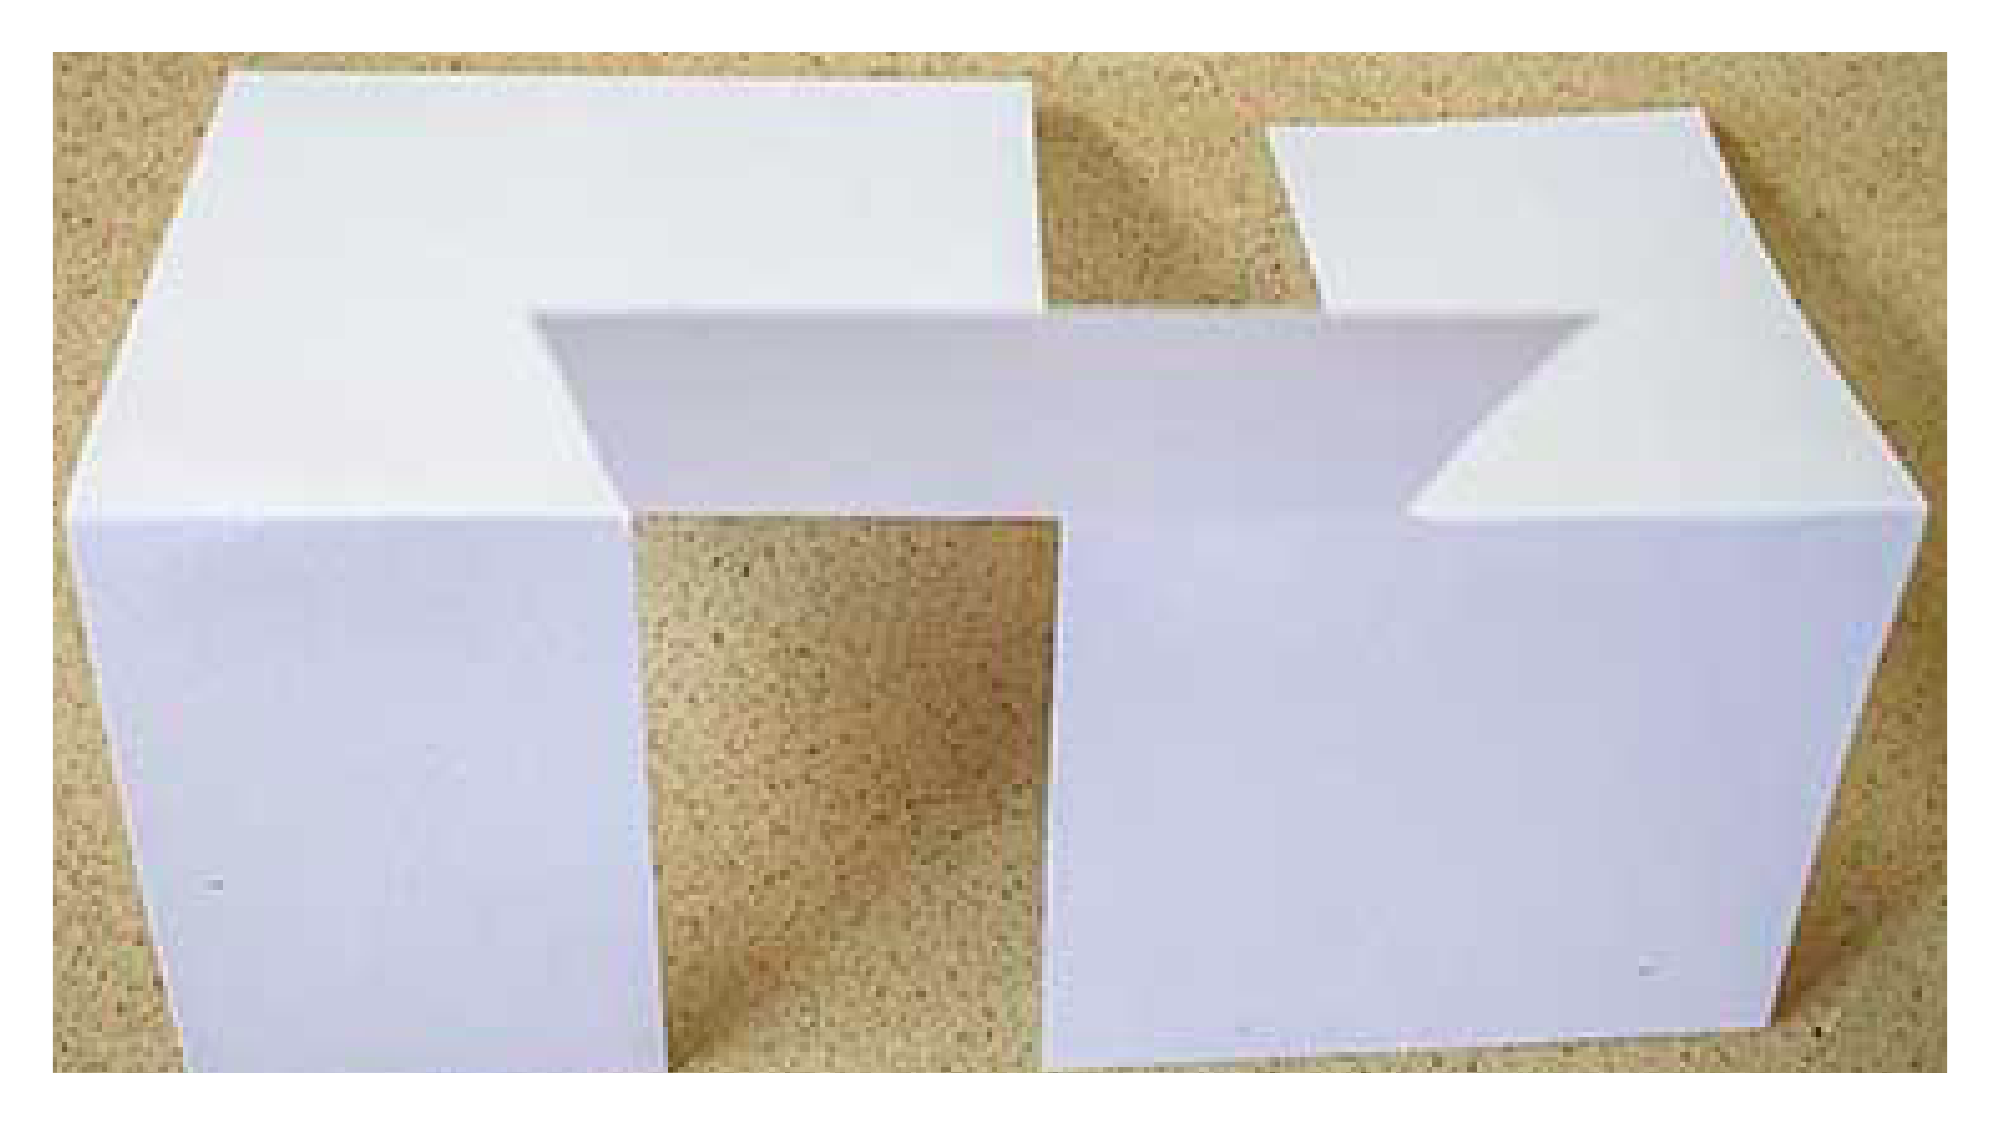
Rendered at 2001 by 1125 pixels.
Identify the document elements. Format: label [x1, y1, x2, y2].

list [52, 52, 1948, 1073]
